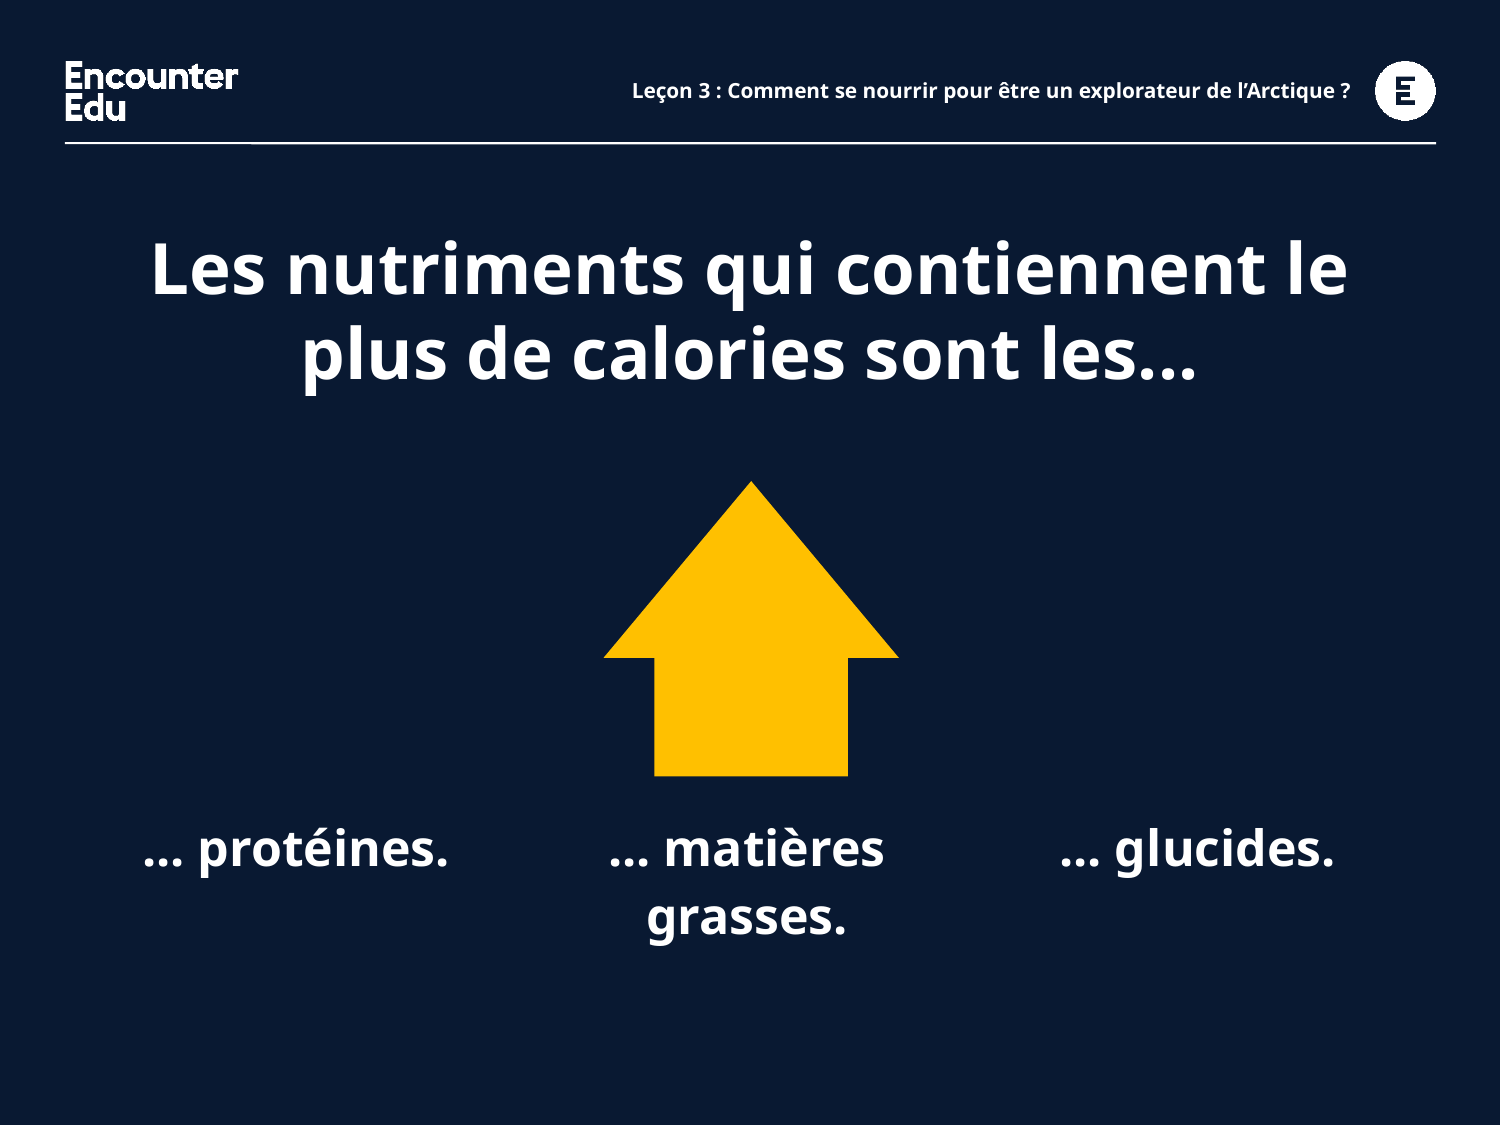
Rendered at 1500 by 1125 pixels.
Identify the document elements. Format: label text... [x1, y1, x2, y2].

table_header ... matières grasses. [522, 805, 972, 1020]
table_header ... protéines. [71, 805, 522, 1020]
title Leçon 3 : Comment se nourrir pour être un explorateur de l’Arctique ? [565, 71, 1359, 113]
text_box [601, 478, 901, 779]
table_header ... glucides. [972, 805, 1423, 1020]
text_box Les nutriments qui contiennent le plus de calories sont les... [73, 215, 1427, 401]
picture [61, 59, 243, 122]
picture [1373, 59, 1437, 122]
